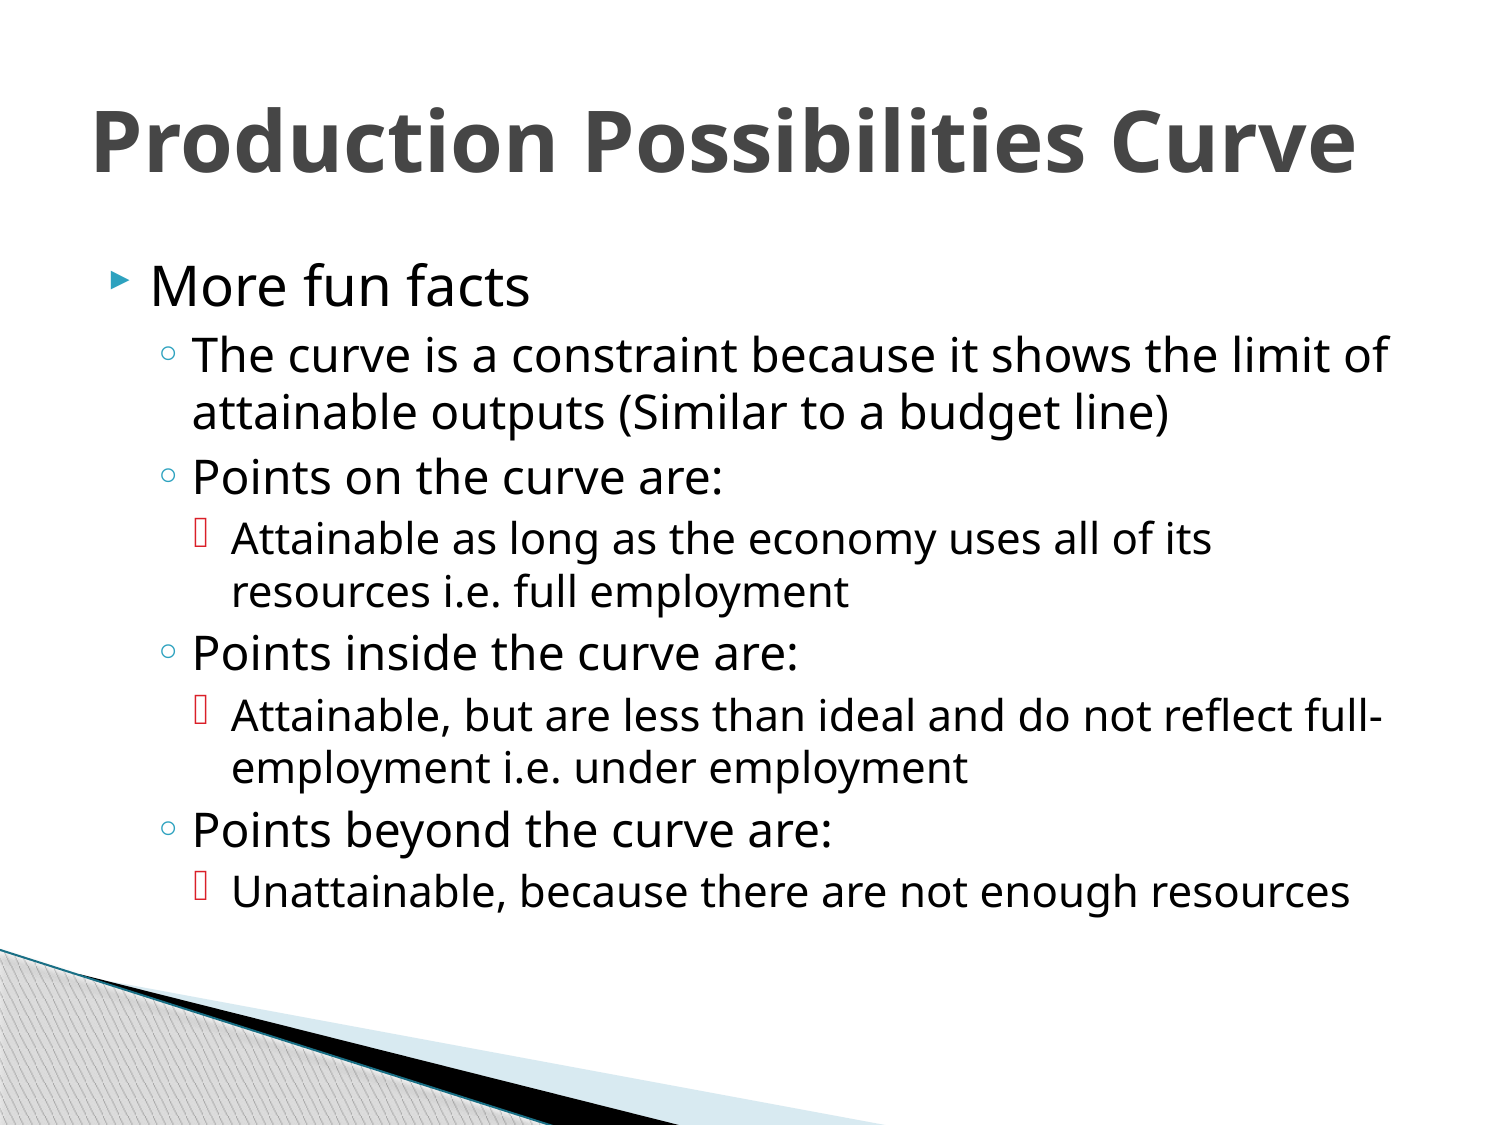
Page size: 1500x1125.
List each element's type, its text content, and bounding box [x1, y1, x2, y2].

list More fun facts The curve is a constraint because it shows the limit of attainable outputs (Similar to a budget line) Points on the curve are: Attainable as long as the economy uses all of its resources i.e. full employment Points inside the curve are: Attainable, but are less than ideal and do not reflect full-employment i.e. under employment Points beyond the curve are: Unattainable, because there are not enough resources [75, 243, 1425, 986]
title Production Possibilities Curve [75, 45, 1425, 233]
